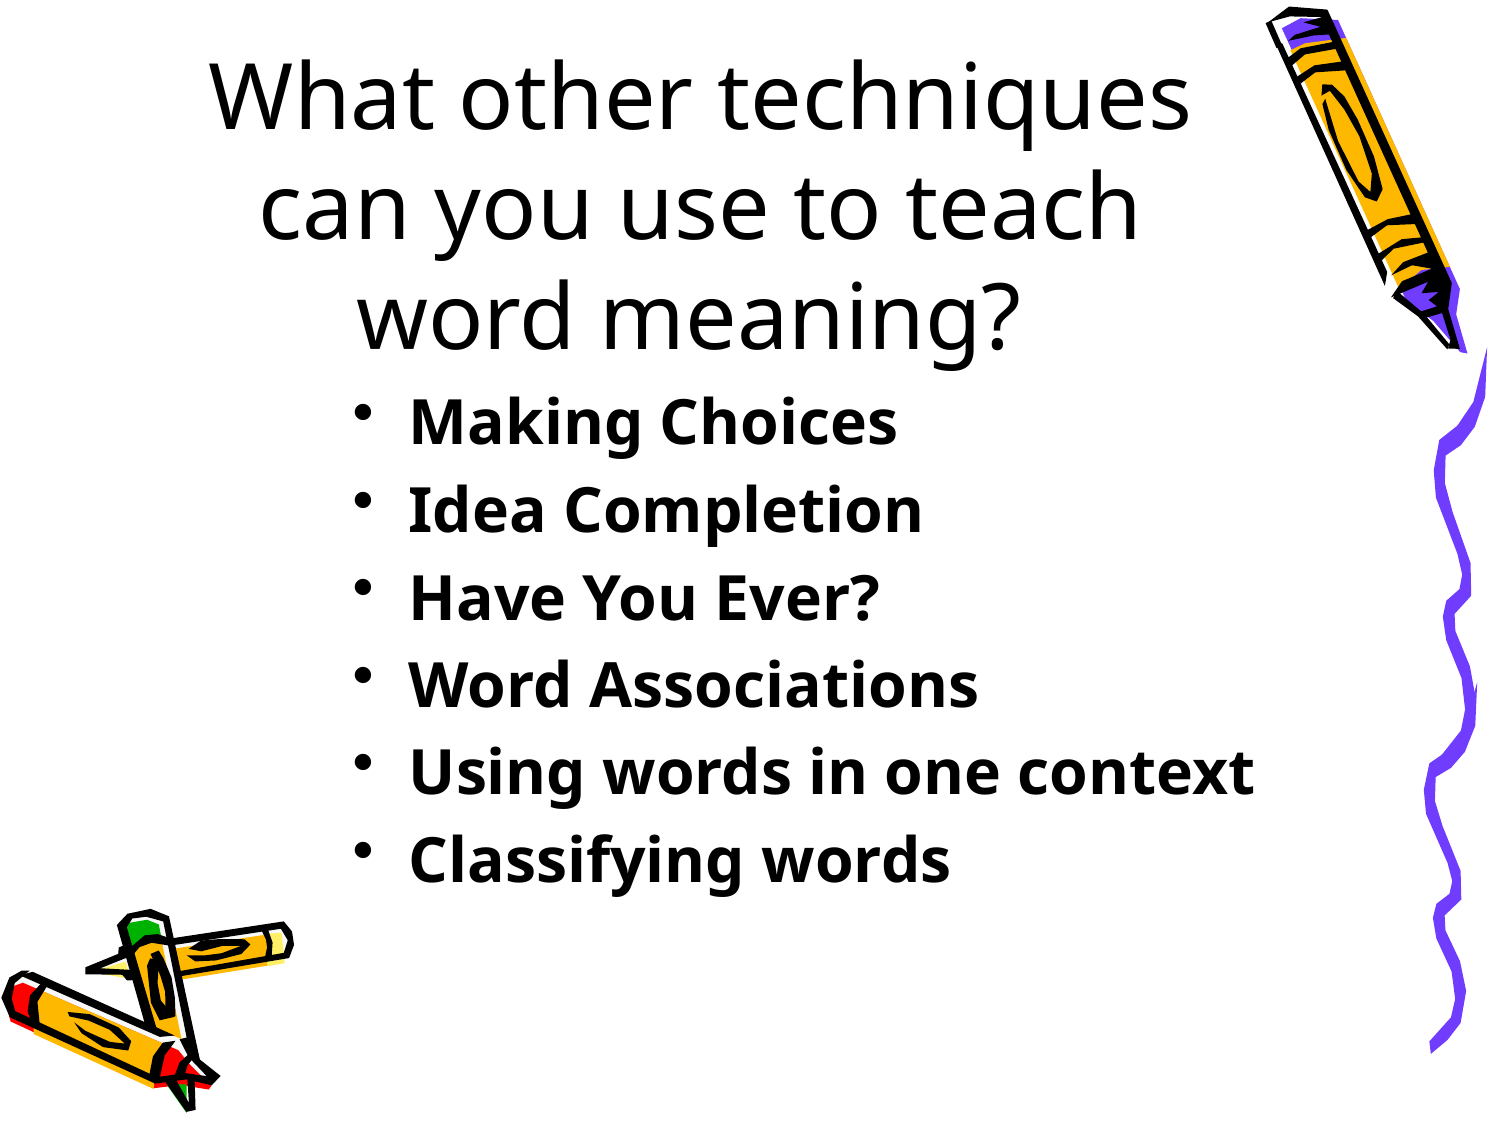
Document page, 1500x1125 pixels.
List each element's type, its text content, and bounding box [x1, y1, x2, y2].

title What other techniques can you use to teach word meaning? [137, 112, 1265, 376]
list Making Choices Idea Completion Have You Ever? Word Associations Using words in one context Classifying words [337, 374, 1451, 976]
